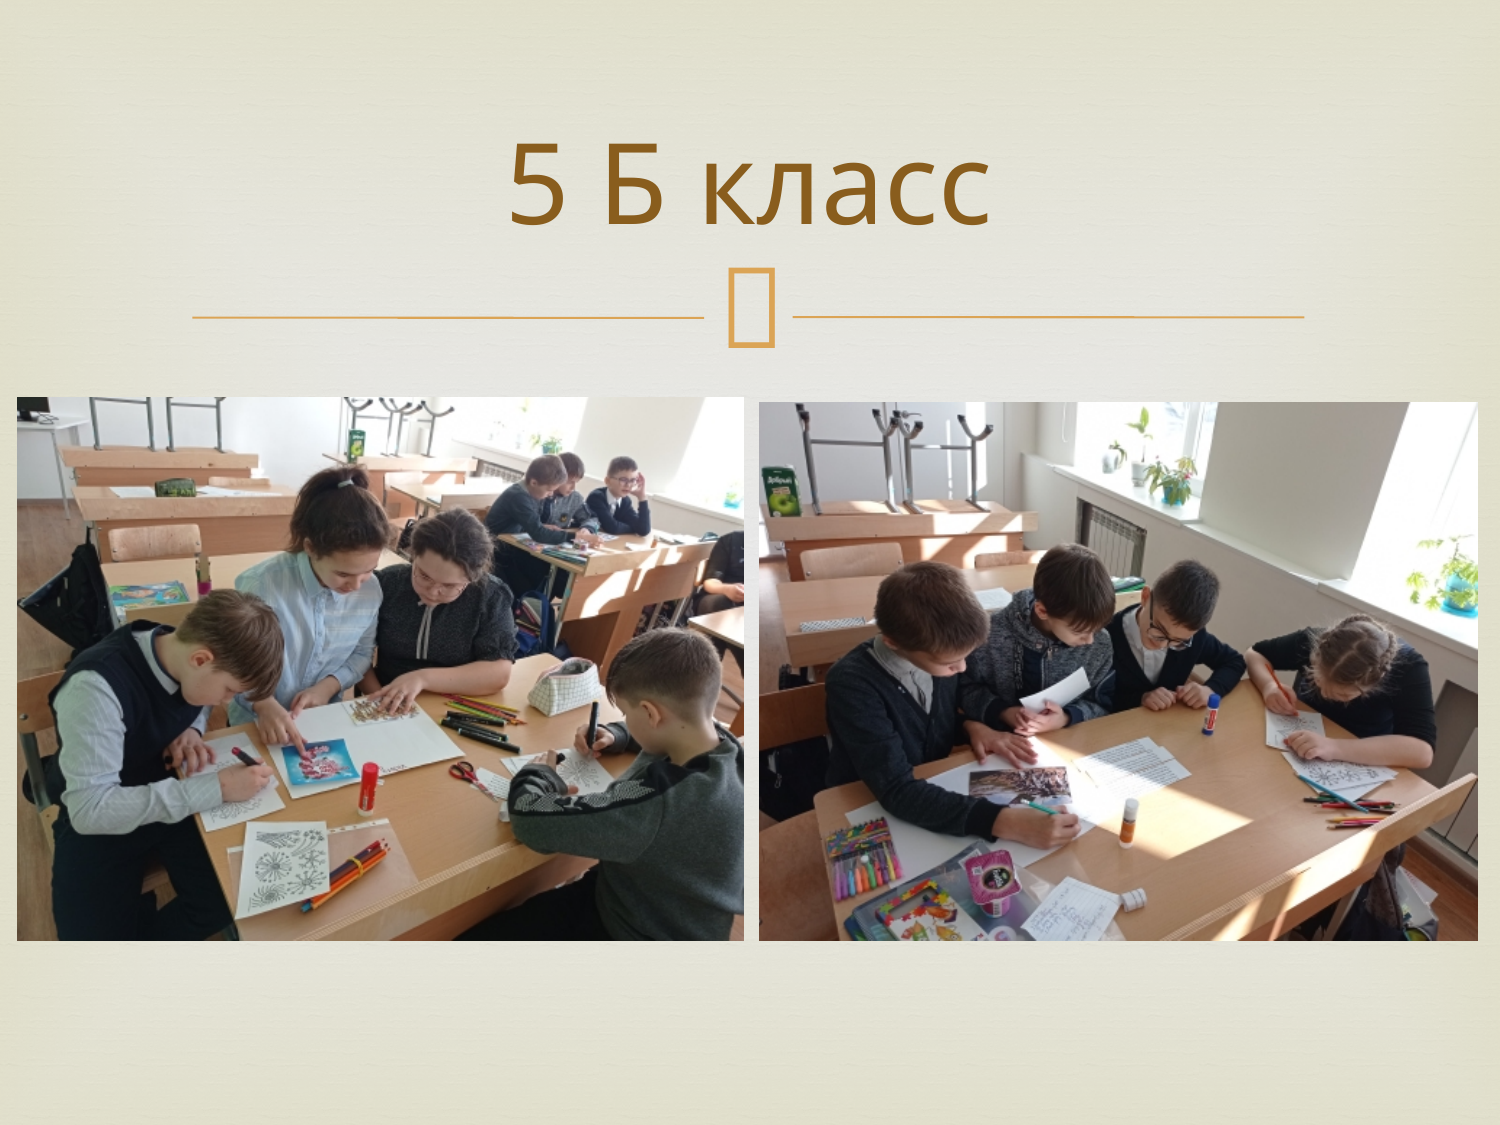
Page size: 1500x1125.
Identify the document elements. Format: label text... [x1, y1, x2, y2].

picture [758, 402, 1479, 941]
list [17, 397, 744, 941]
title 5 Б класс [112, 93, 1386, 267]
